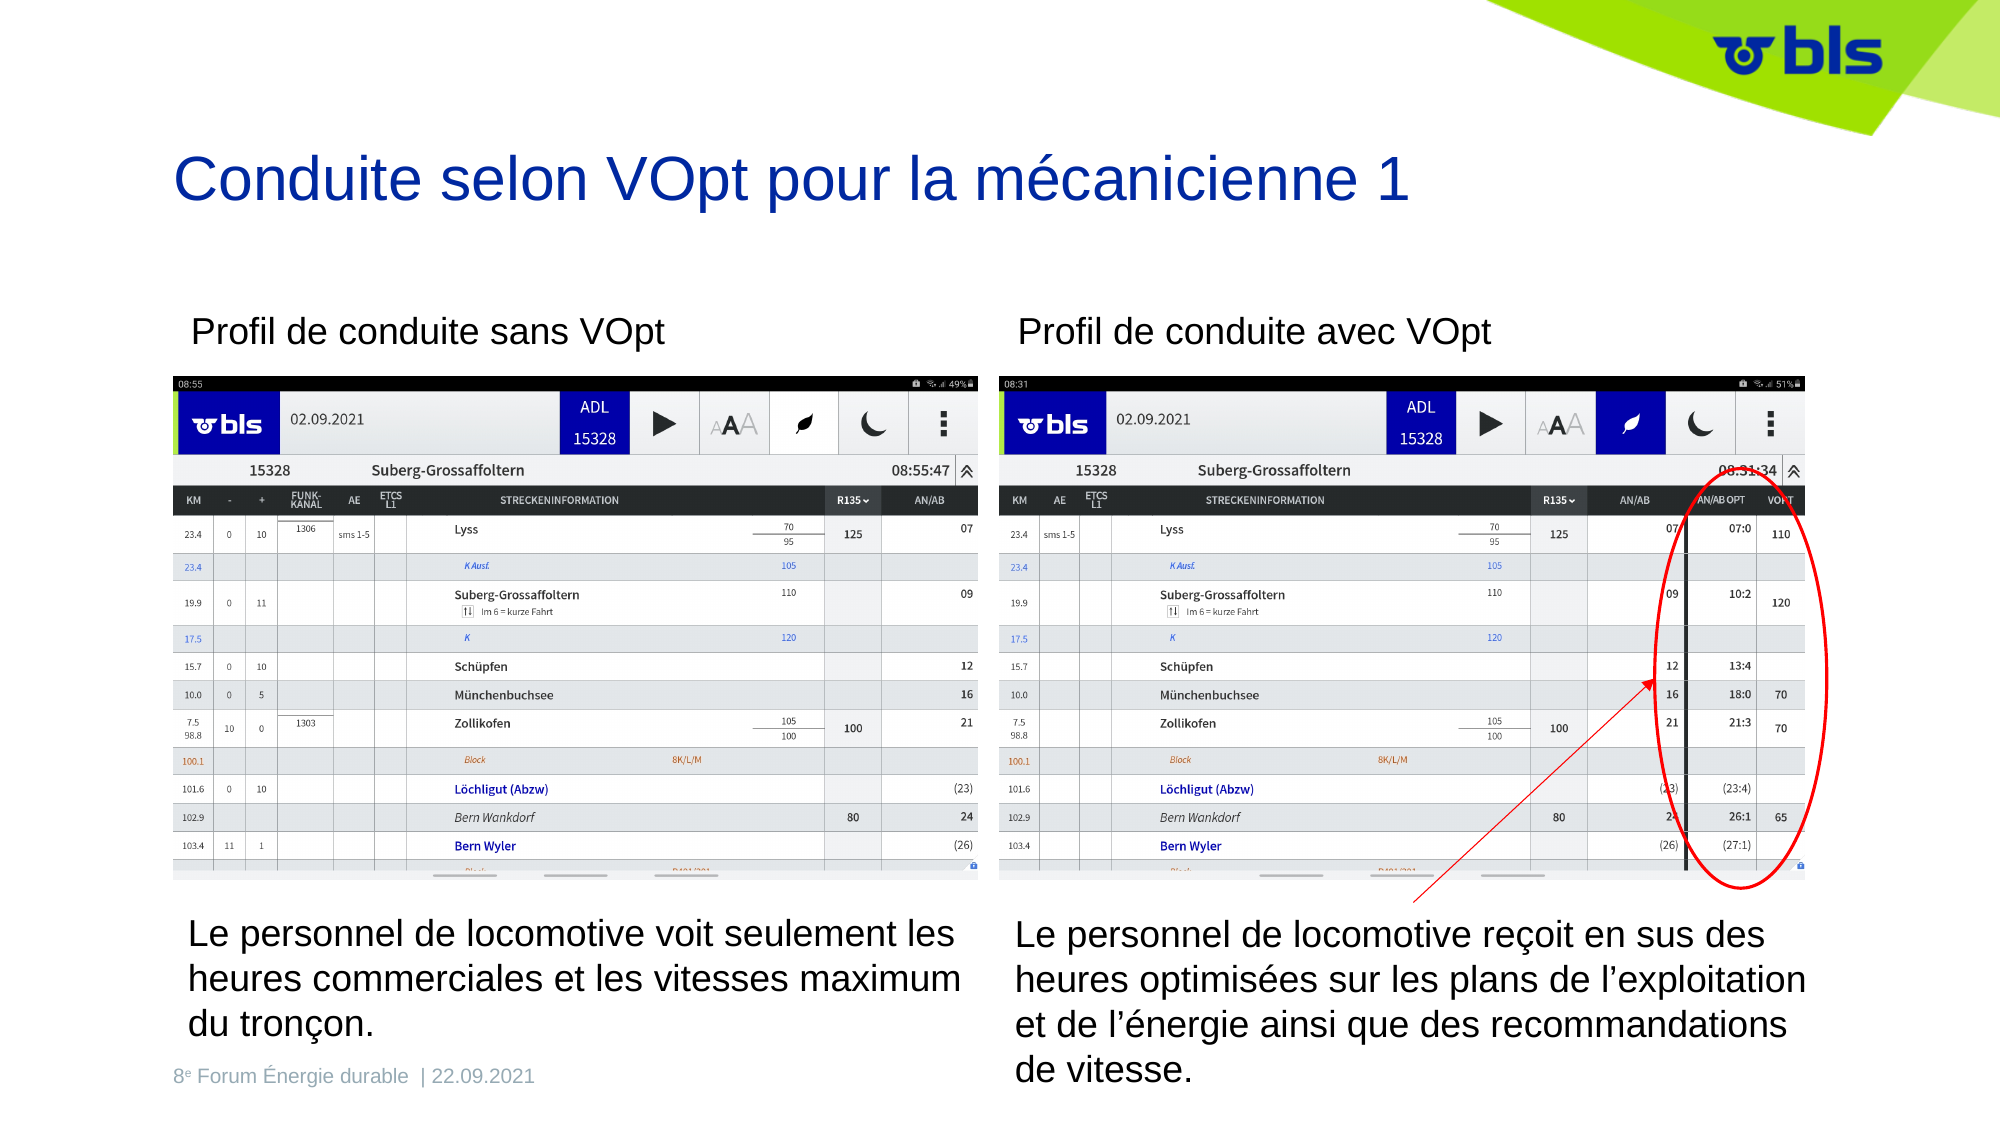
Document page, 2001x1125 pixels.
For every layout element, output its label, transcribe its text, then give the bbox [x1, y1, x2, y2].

text_box Profil de conduite avec VOpt [1002, 299, 1508, 360]
picture [173, 376, 978, 880]
text_box [1805, 535, 1828, 821]
text_box Profil de conduite sans VOpt [175, 299, 681, 360]
text_box Le personnel de locomotive reçoit en sus des heures optimisées sur les plans de l’exploitation et de l’énergie ainsi que des recommandations de vitesse. [999, 902, 1827, 1098]
footer 8e Forum Énergie durable | 22.09.2021 [173, 1062, 807, 1091]
picture [999, 376, 1805, 880]
text_box Le personnel de locomotive voit seulement les heures commerciales et les vitesses maximum du tronçon. [173, 901, 1000, 1052]
text_box [1715, 880, 1767, 890]
picture [1486, 0, 2000, 136]
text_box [1413, 678, 1655, 903]
title Conduite selon VOpt pour la mécanicienne 1 [173, 137, 1869, 280]
